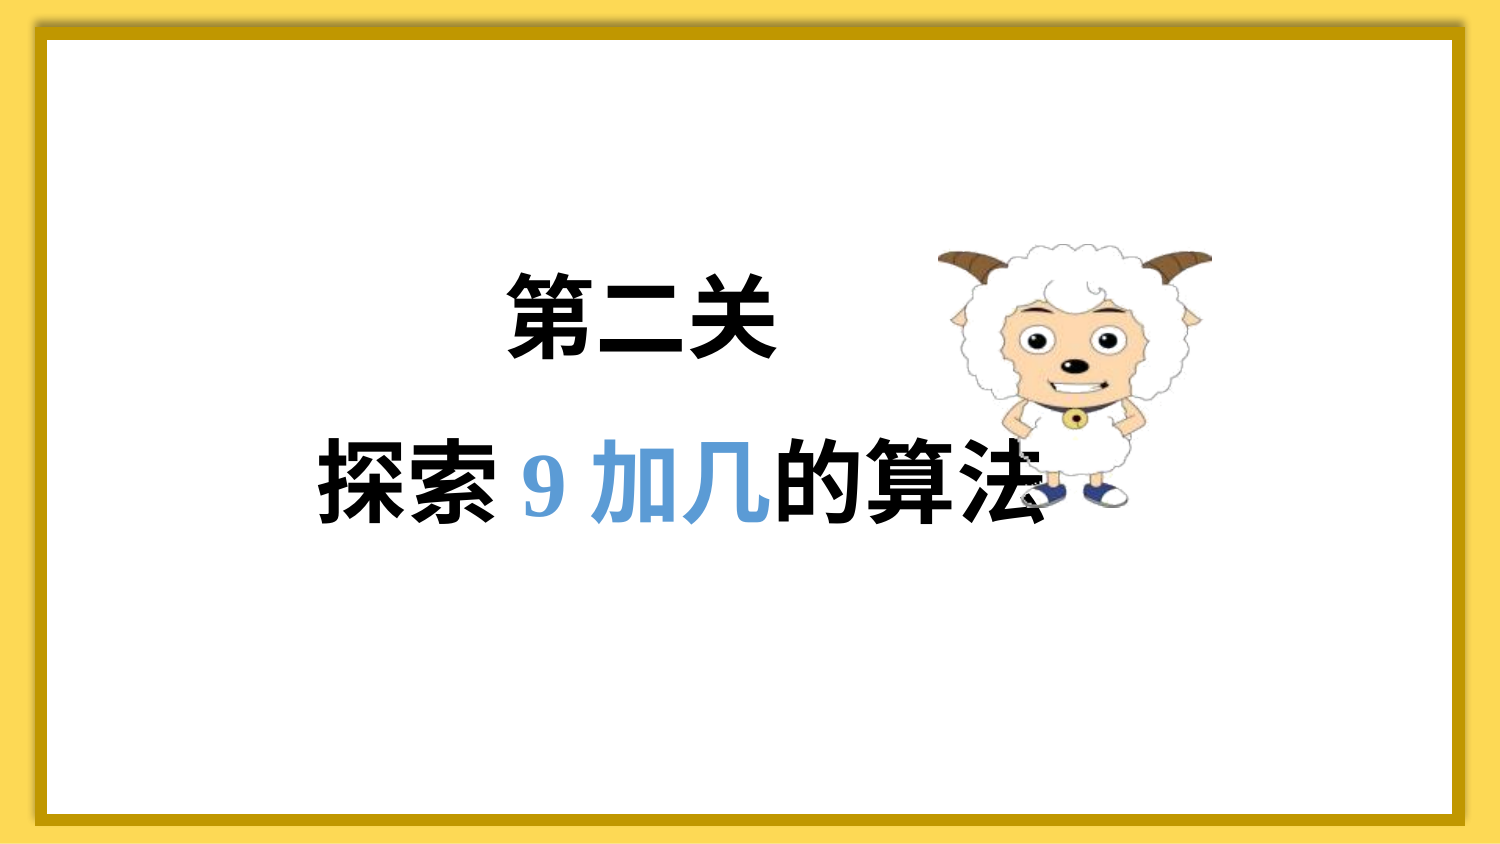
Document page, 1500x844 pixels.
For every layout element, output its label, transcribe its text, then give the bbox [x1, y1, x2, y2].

text_box 第二关 探索9加几的算法 [301, 197, 1095, 543]
picture [938, 244, 1212, 509]
